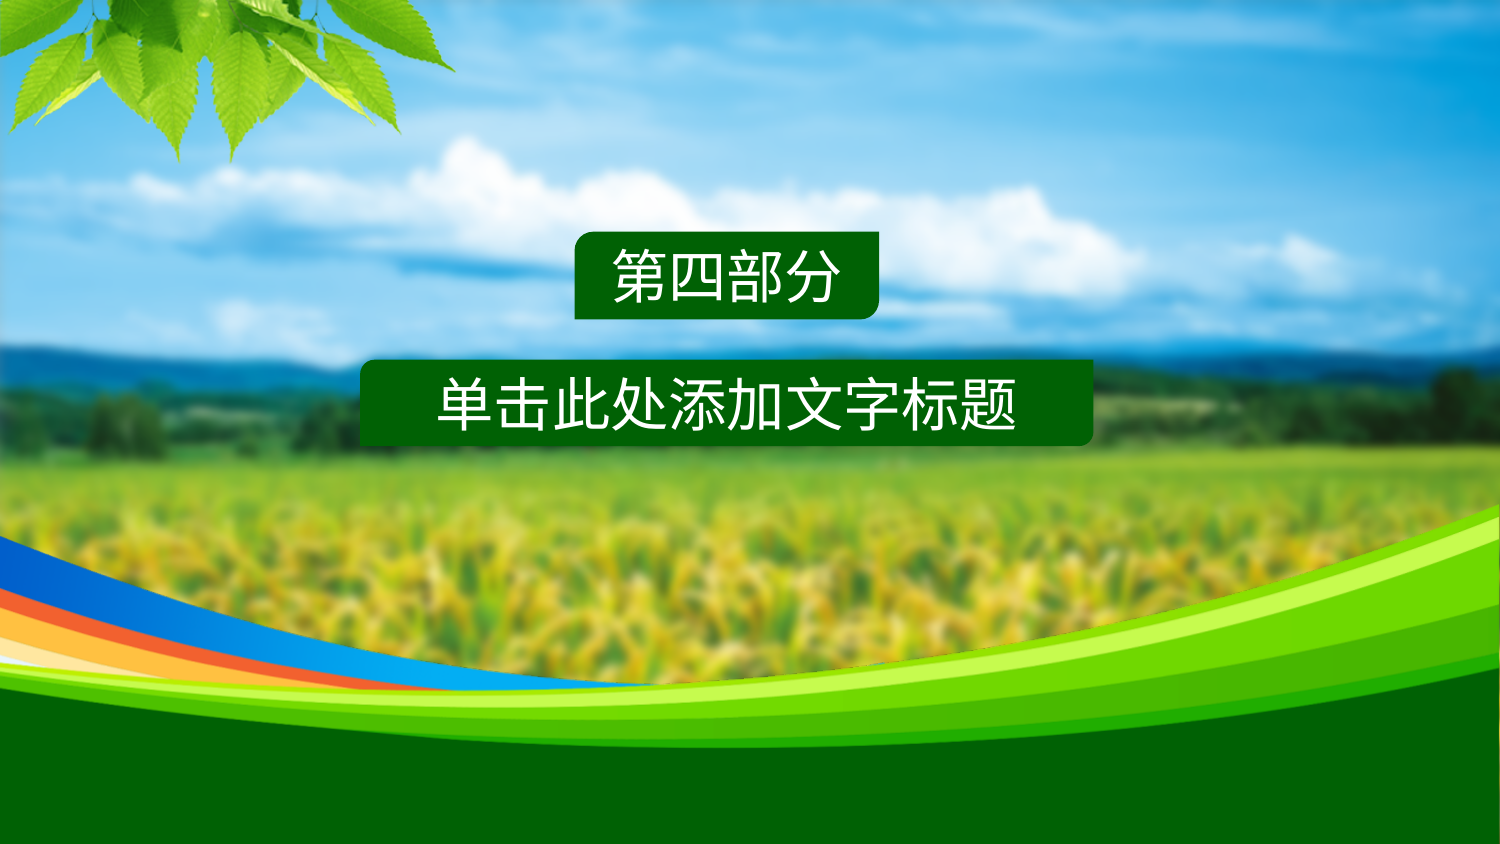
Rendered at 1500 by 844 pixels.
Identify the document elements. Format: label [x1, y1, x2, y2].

text_box [0, 0, 1500, 844]
